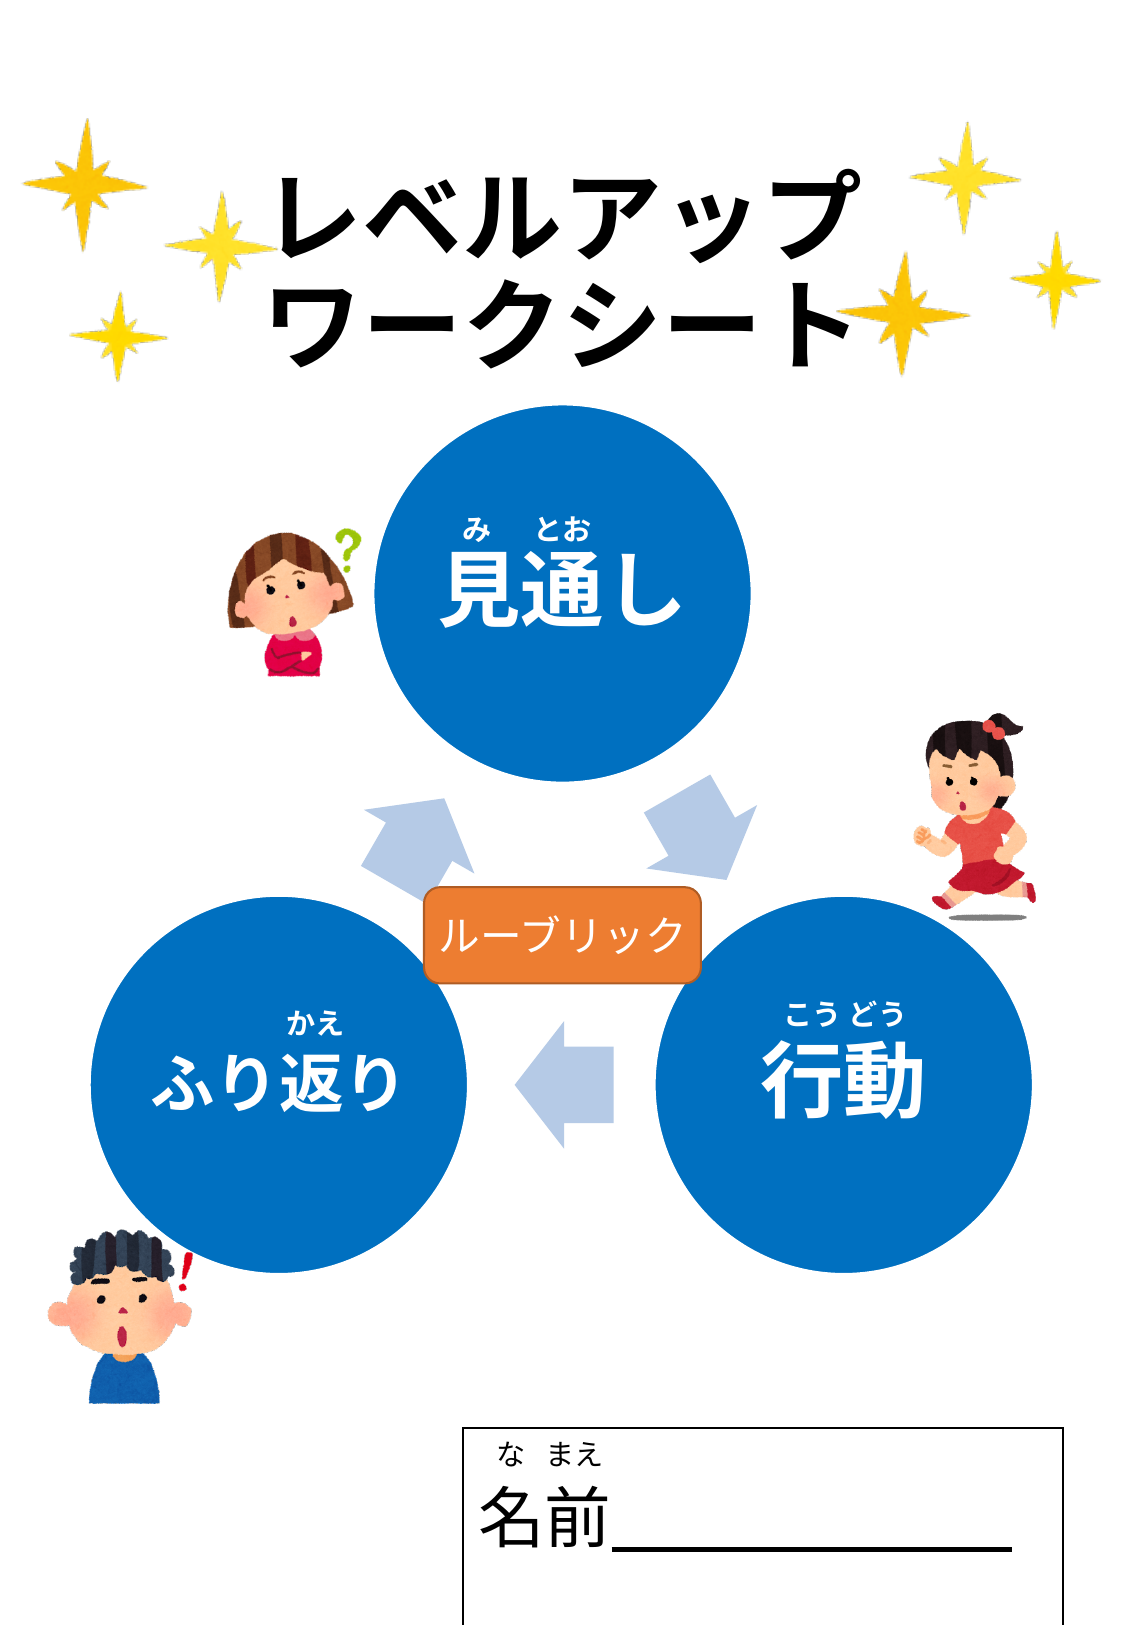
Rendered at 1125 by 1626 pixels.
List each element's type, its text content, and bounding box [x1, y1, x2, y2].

picture [901, 702, 1049, 927]
text_box 名前 [462, 1427, 1064, 1625]
text_box な まえ [482, 1428, 653, 1479]
picture [216, 524, 364, 682]
picture [832, 107, 1115, 389]
title レベルアップ ワークシート [77, 118, 1048, 404]
picture [10, 114, 293, 396]
picture [38, 1221, 201, 1409]
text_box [38, 404, 1087, 1275]
